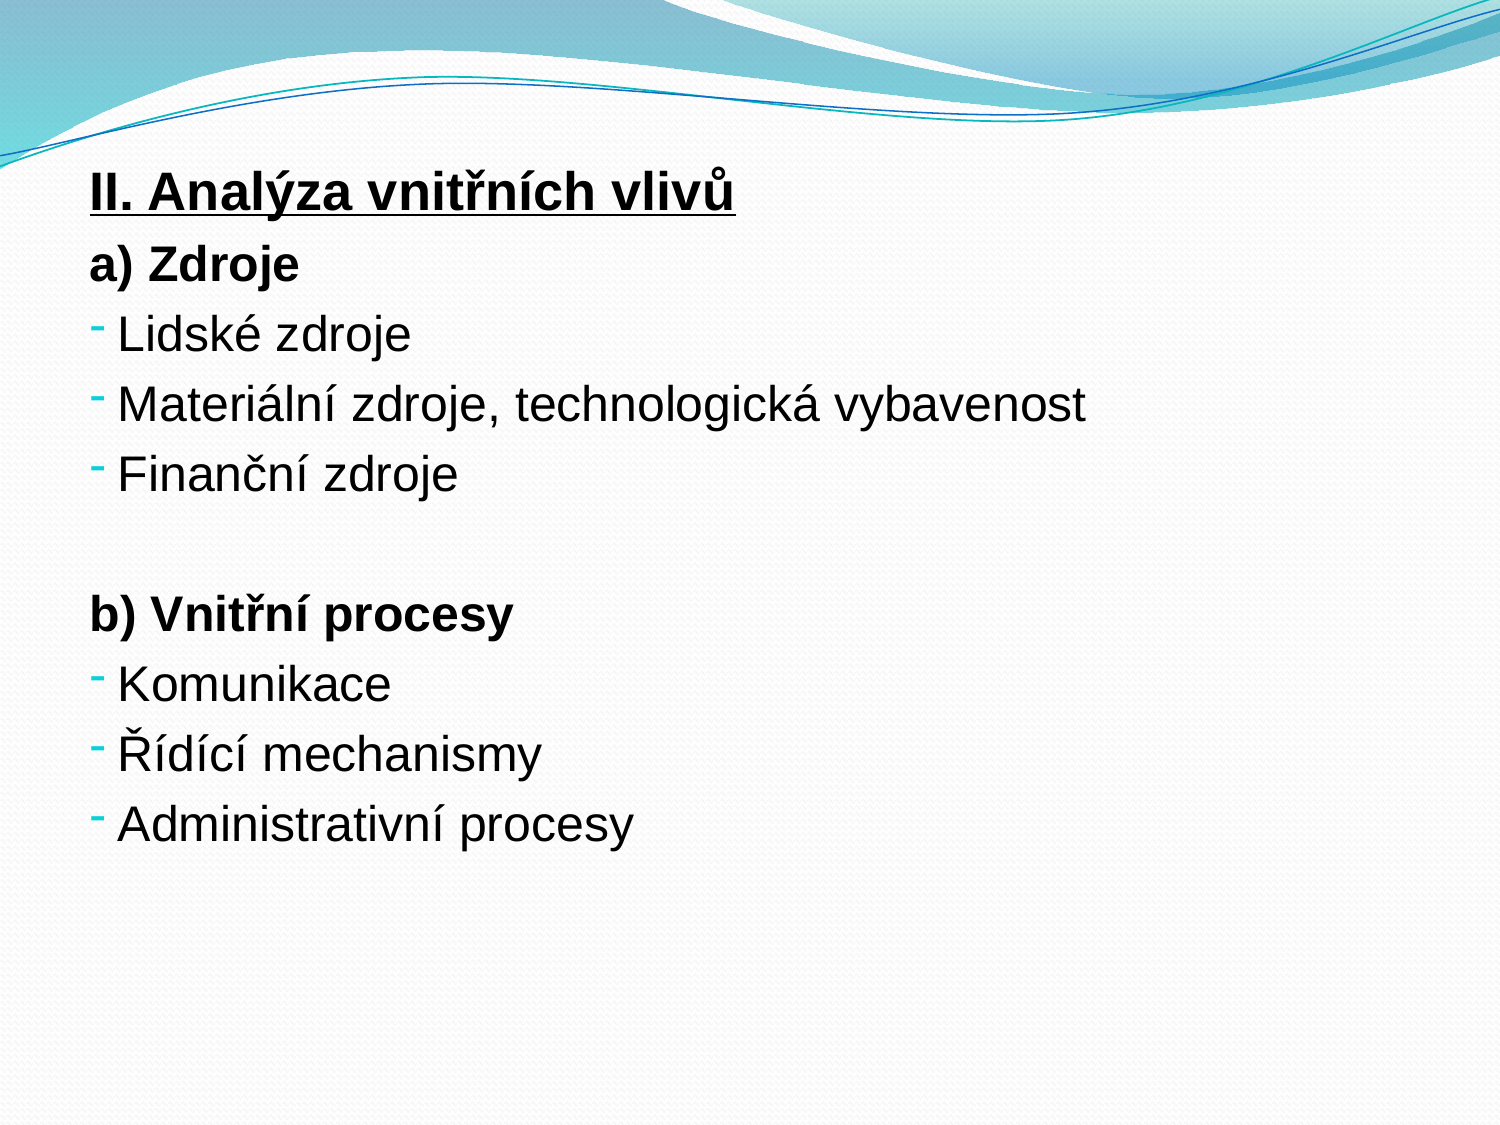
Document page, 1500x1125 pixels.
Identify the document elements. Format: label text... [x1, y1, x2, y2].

list II. Analýza vnitřních vlivů a) Zdroje Lidské zdroje Materiální zdroje, technologická vybavenost Finanční zdroje b) Vnitřní procesy Komunikace Řídící mechanismy Administrativní procesy [75, 149, 1425, 1038]
